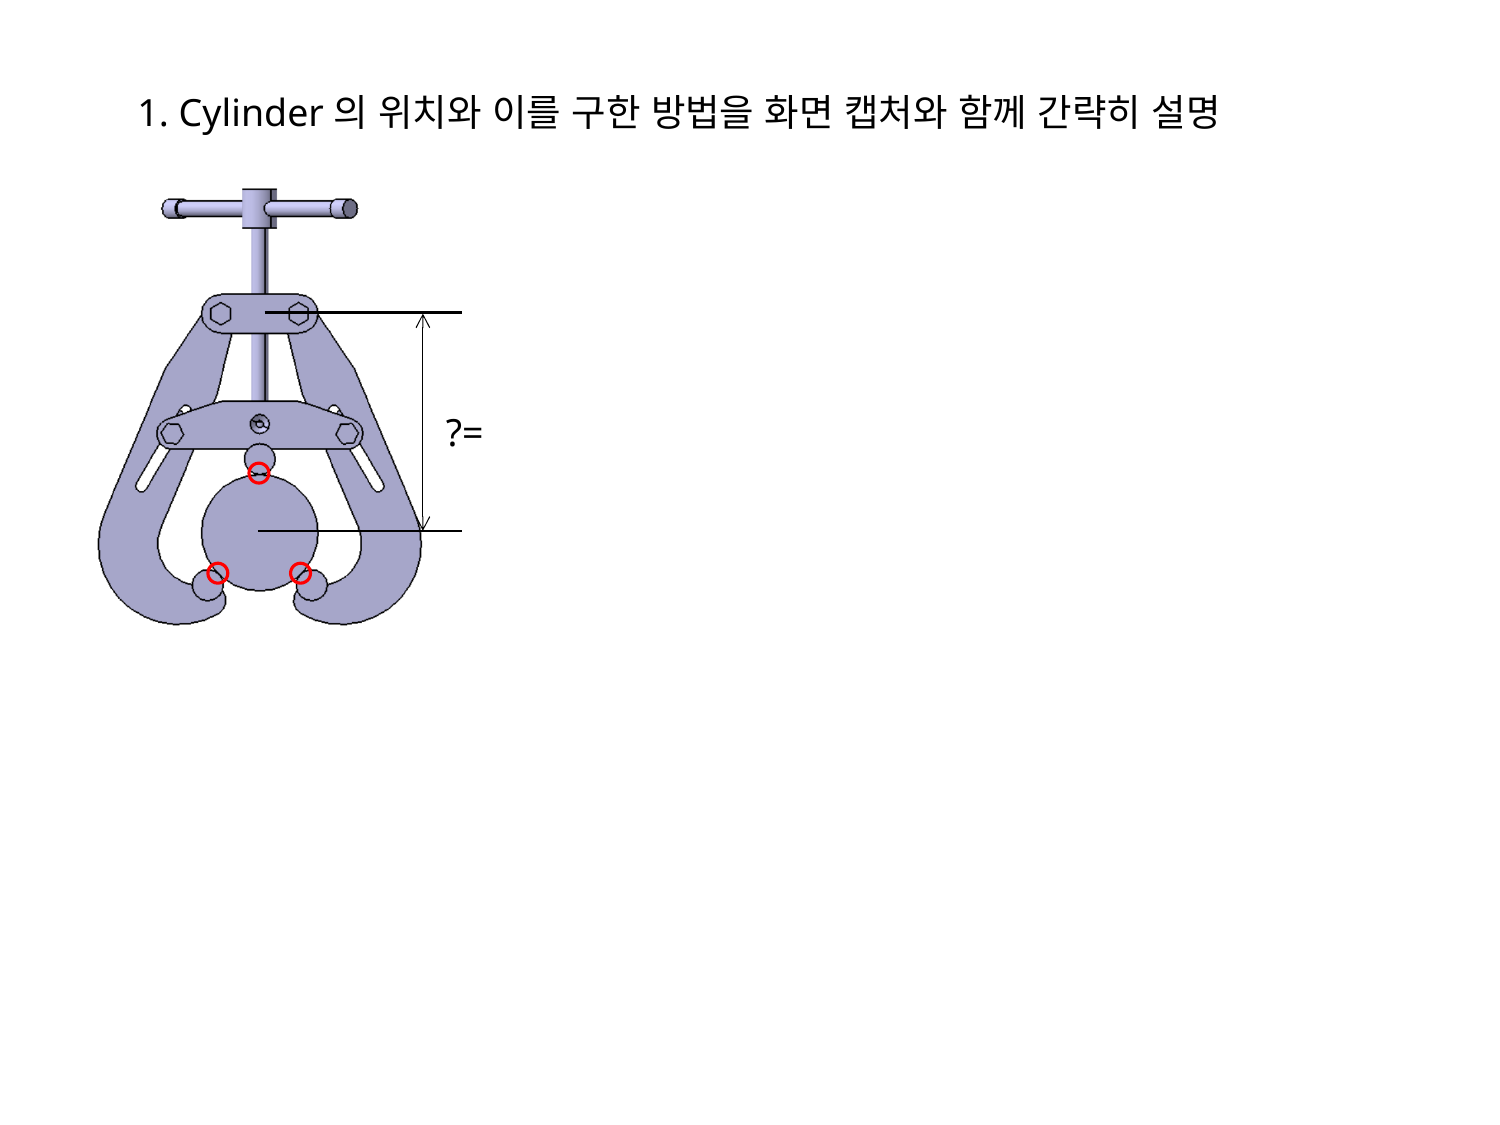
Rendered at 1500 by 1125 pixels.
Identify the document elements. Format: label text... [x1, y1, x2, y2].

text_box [77, 172, 497, 641]
text_box 1. Cylinder의 위치와 이를 구한 방법을 화면 캡처와 함께 간략히 설명 [122, 81, 1237, 142]
